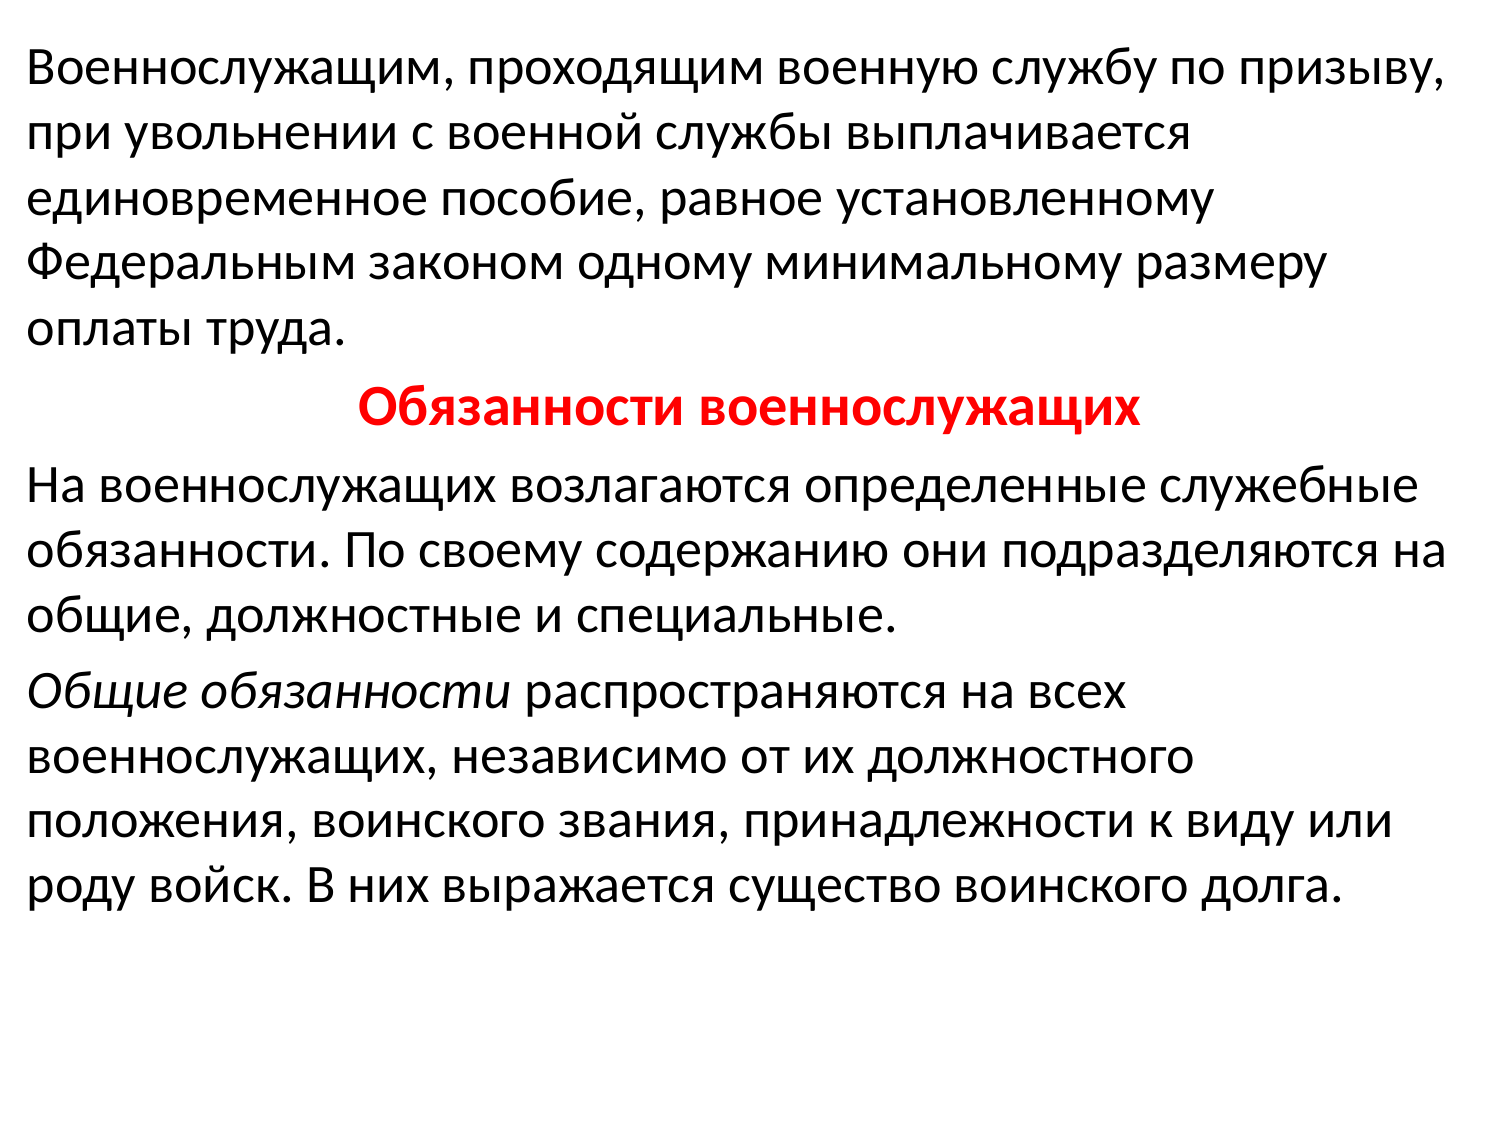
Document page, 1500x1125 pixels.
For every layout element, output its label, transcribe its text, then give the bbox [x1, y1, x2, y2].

list Военнослужащим, проходящим военную службу по призыву, при увольнении с военной службы выплачивается единовременное пособие, равное установленному Федеральным законом одному минимальному размеру оплаты труда. Обязанности военнослужащих На военнослужащих возлагаются определенные служебные обязанности. По своему содержанию они подразделяются на общие, должностные и специальные. Общие обязанности распространяются на всех военнослужащих, независимо от их должностного положения, воинского звания, принадлежности к виду или роду войск. В них выражается существо воинского долга. [11, 23, 1489, 1102]
